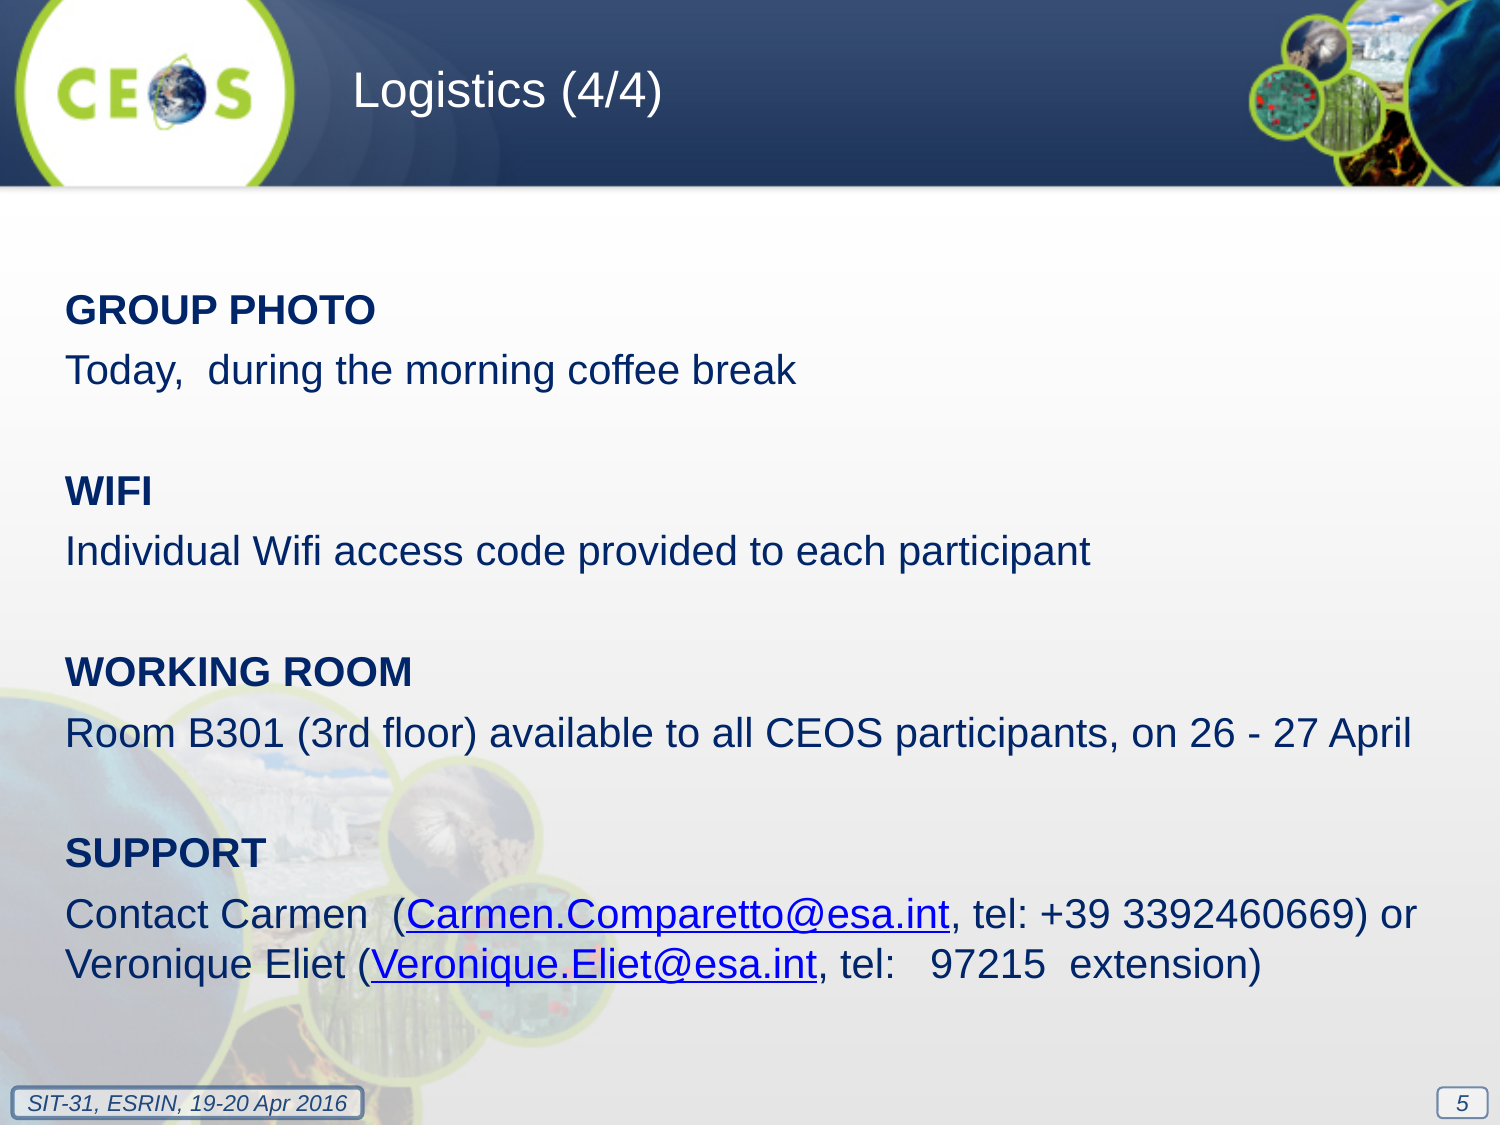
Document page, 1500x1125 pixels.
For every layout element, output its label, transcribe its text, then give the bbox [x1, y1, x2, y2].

list Logistics (4/4) [337, 50, 1150, 138]
slide_number 5 [1436, 1086, 1489, 1120]
list GROUP PHOTO Today, during the morning coffee break WIFI Individual Wifi access code provided to each participant WORKING ROOM Room B301 (3rd floor) available to all CEOS participants, on 26 - 27 April SUPPORT Contact Carmen (Carmen.Comparetto@esa.int, tel: +39 3392460669) or Veronique Eliet (Veronique.Eliet@esa.int, tel: 97215 extension) [50, 275, 1450, 1050]
picture [0, 0, 1500, 1125]
